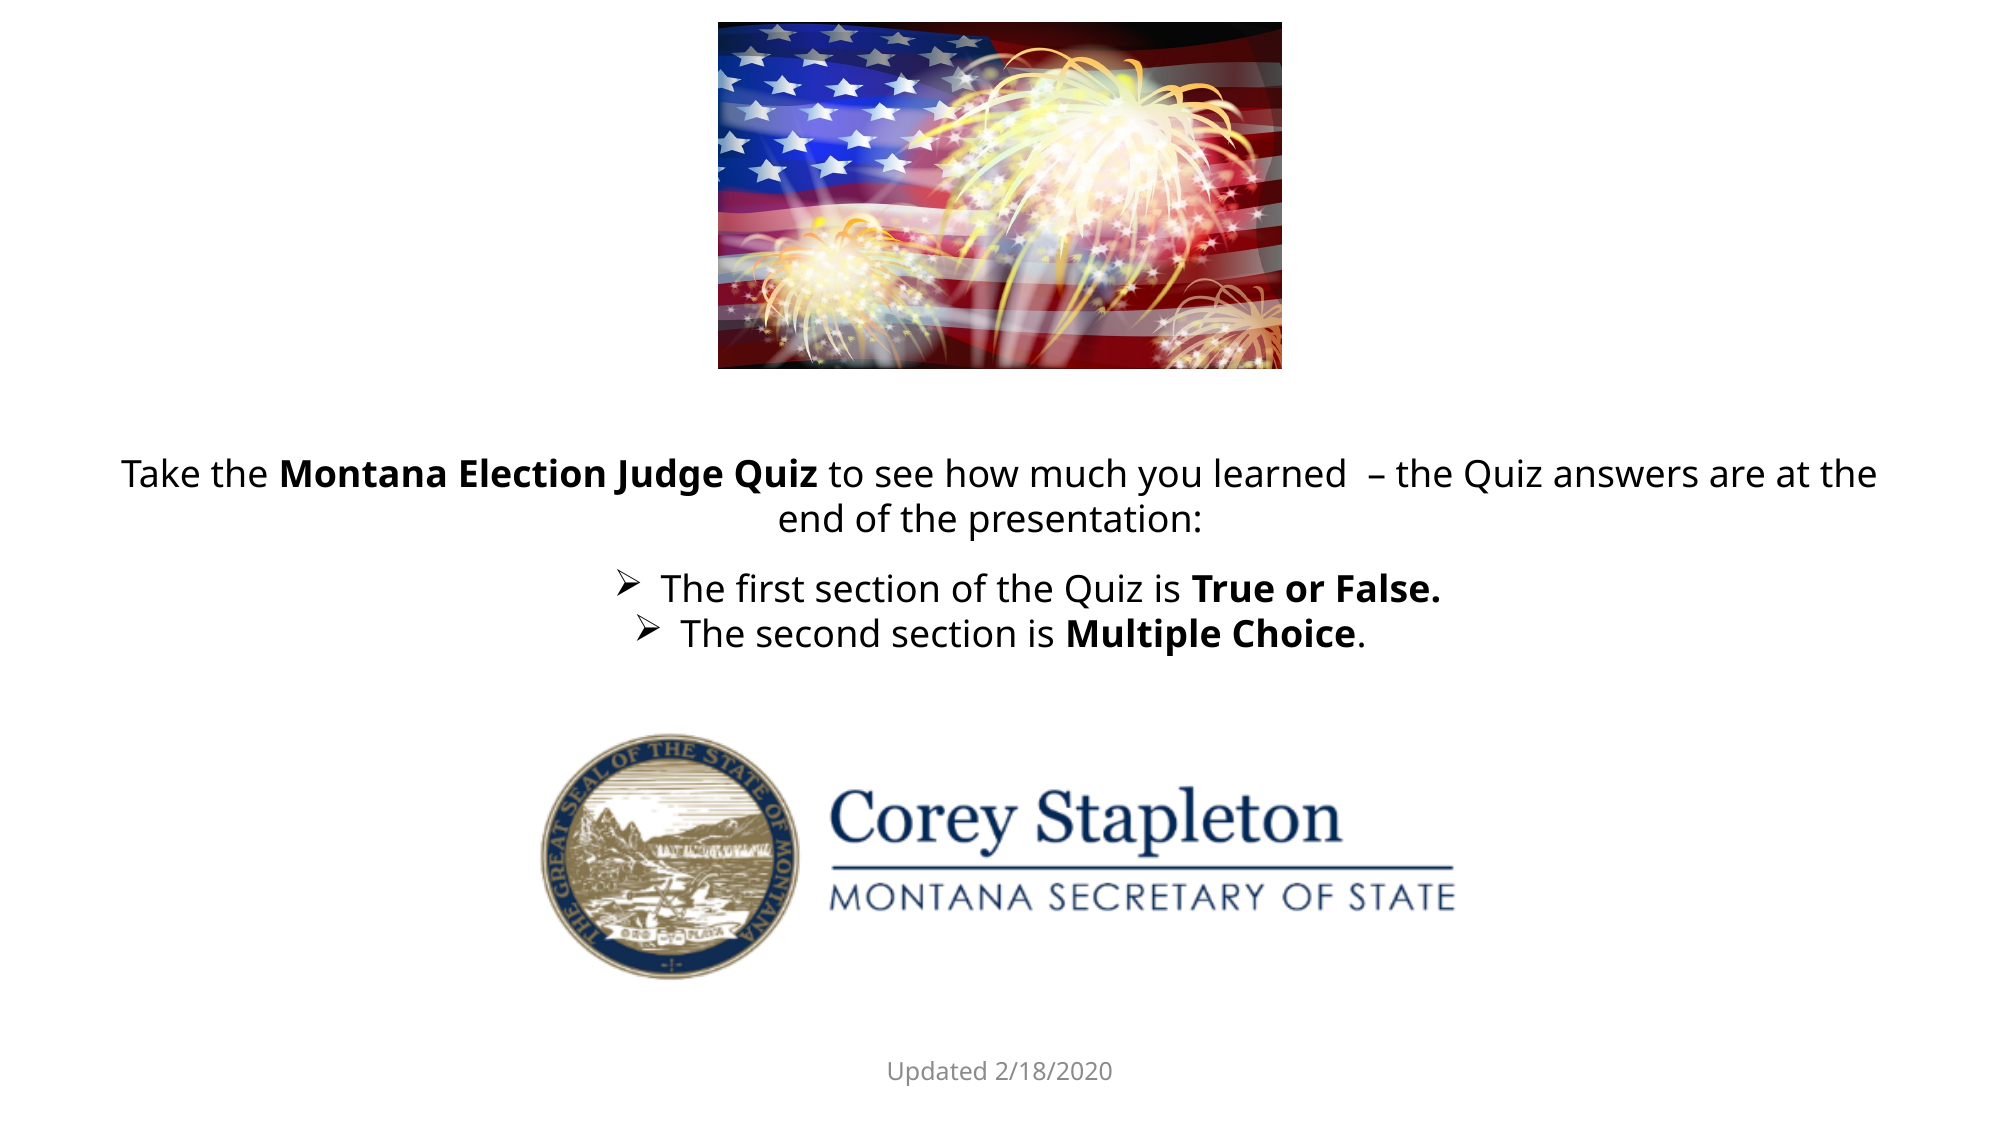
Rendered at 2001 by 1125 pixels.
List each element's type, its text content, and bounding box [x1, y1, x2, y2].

picture [499, 690, 1501, 1021]
picture [718, 22, 1282, 369]
text_box Take the Montana Election Judge Quiz to see how much you learned – the Quiz answers are at the end of the presentation: The first section of the Quiz is True or False. The second section is Multiple Choice. [73, 442, 1927, 663]
footer Updated 2/18/2020 [662, 1042, 1338, 1103]
